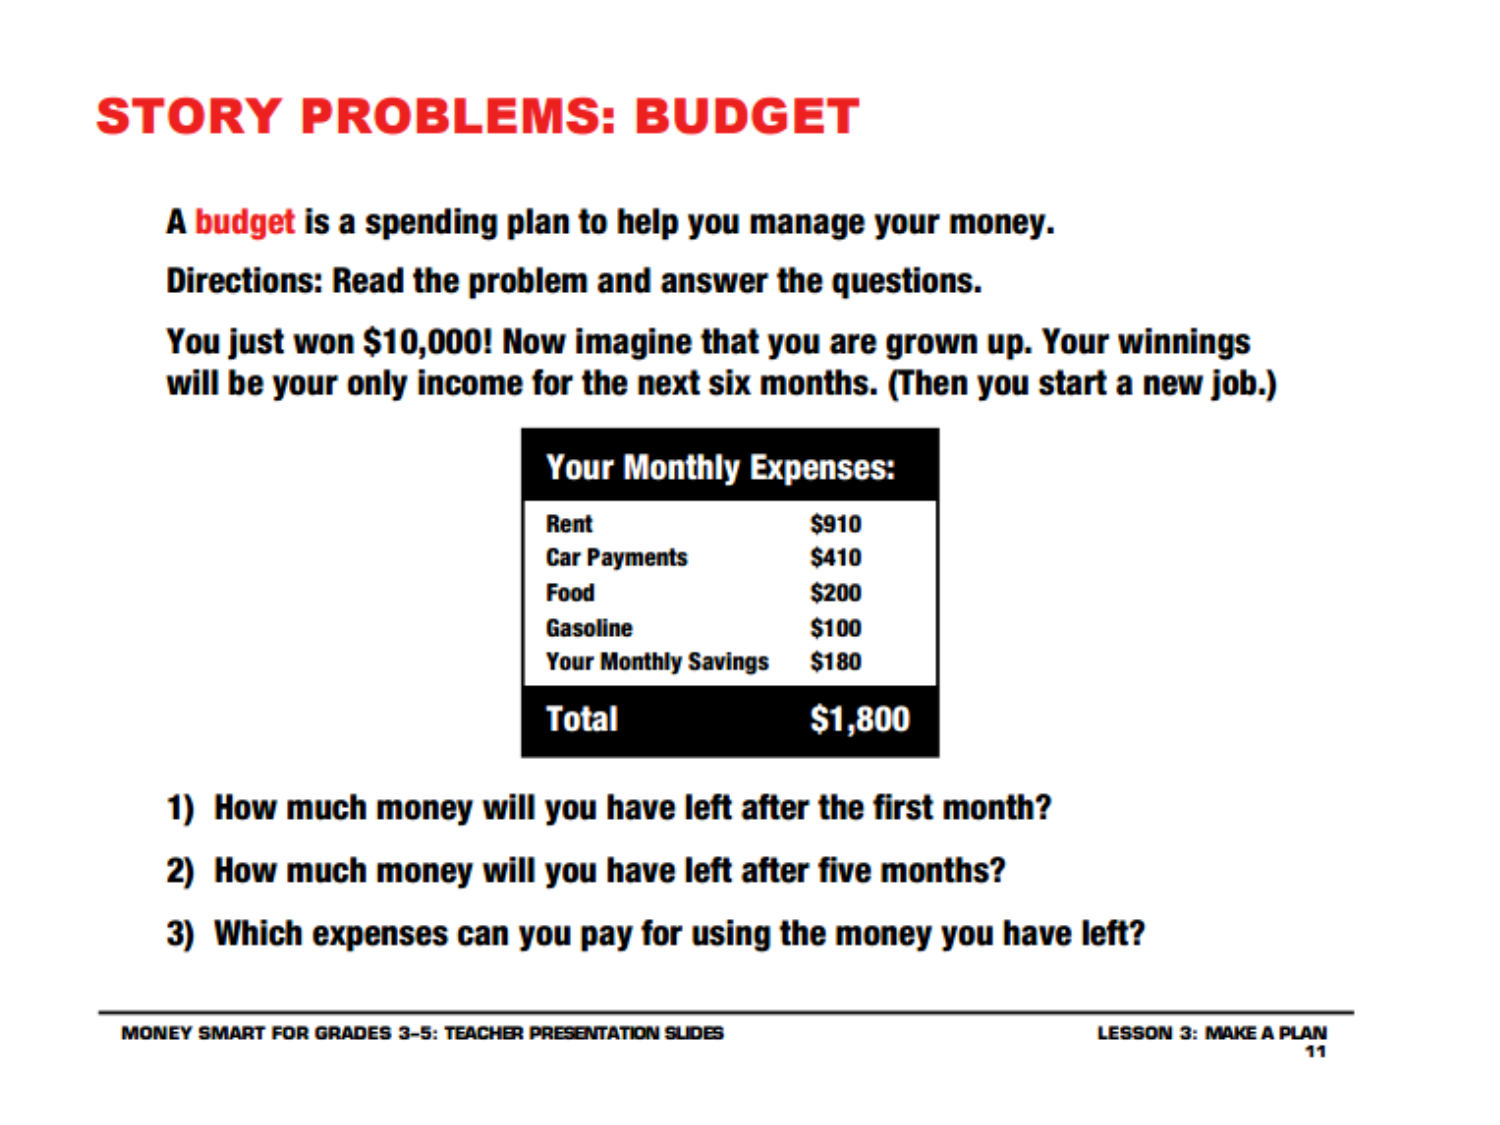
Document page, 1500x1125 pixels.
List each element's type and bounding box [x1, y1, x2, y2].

picture [62, 61, 1401, 1093]
